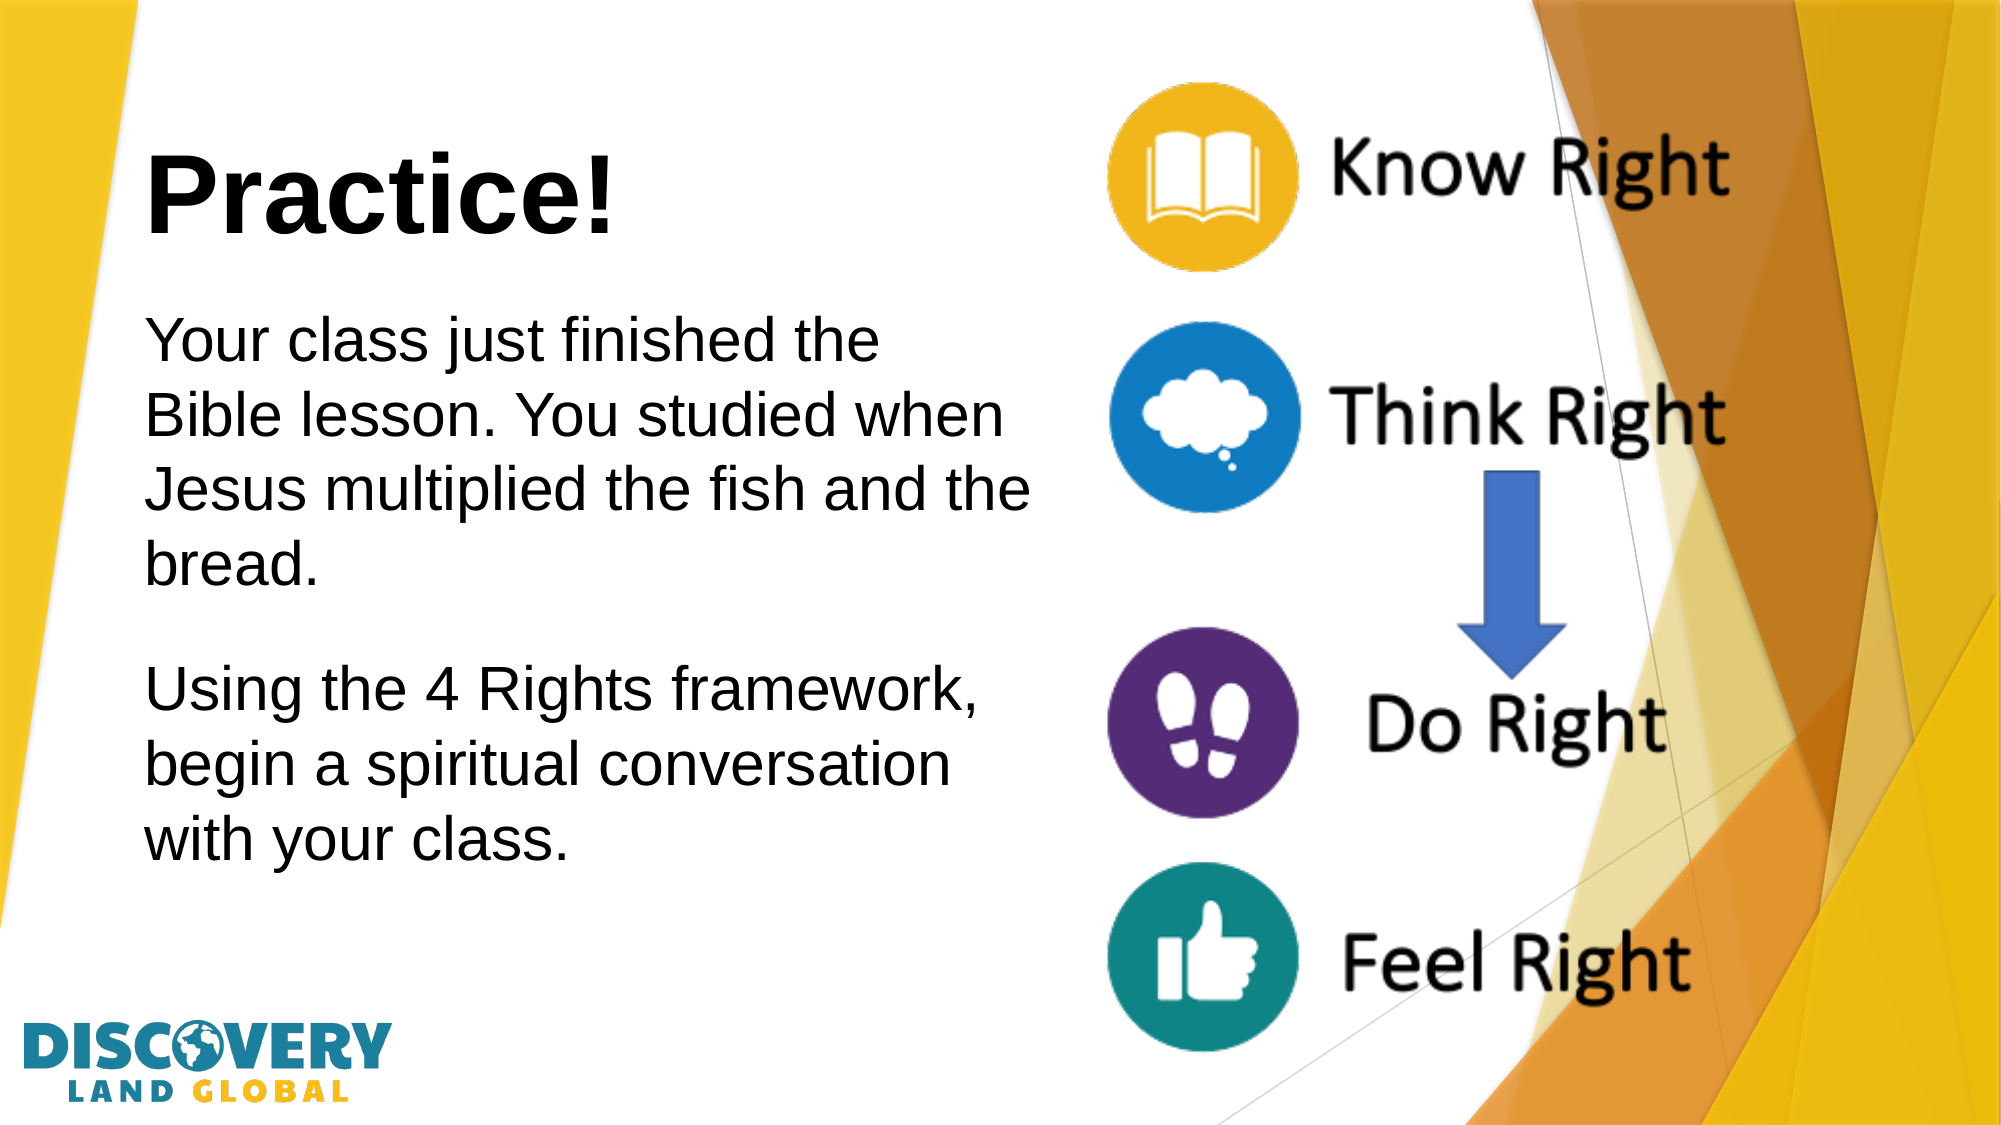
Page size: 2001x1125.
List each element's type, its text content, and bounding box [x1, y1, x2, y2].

text_box Your class just finished the Bible lesson. You studied when Jesus multiplied the fish and the bread. Using the 4 Rights framework, begin a spiritual conversation with your class. [129, 291, 1052, 881]
title Practice! [129, 53, 1077, 324]
picture [1077, 52, 1803, 1089]
picture [18, 1017, 398, 1108]
title Practice! [1804, 53, 1974, 324]
